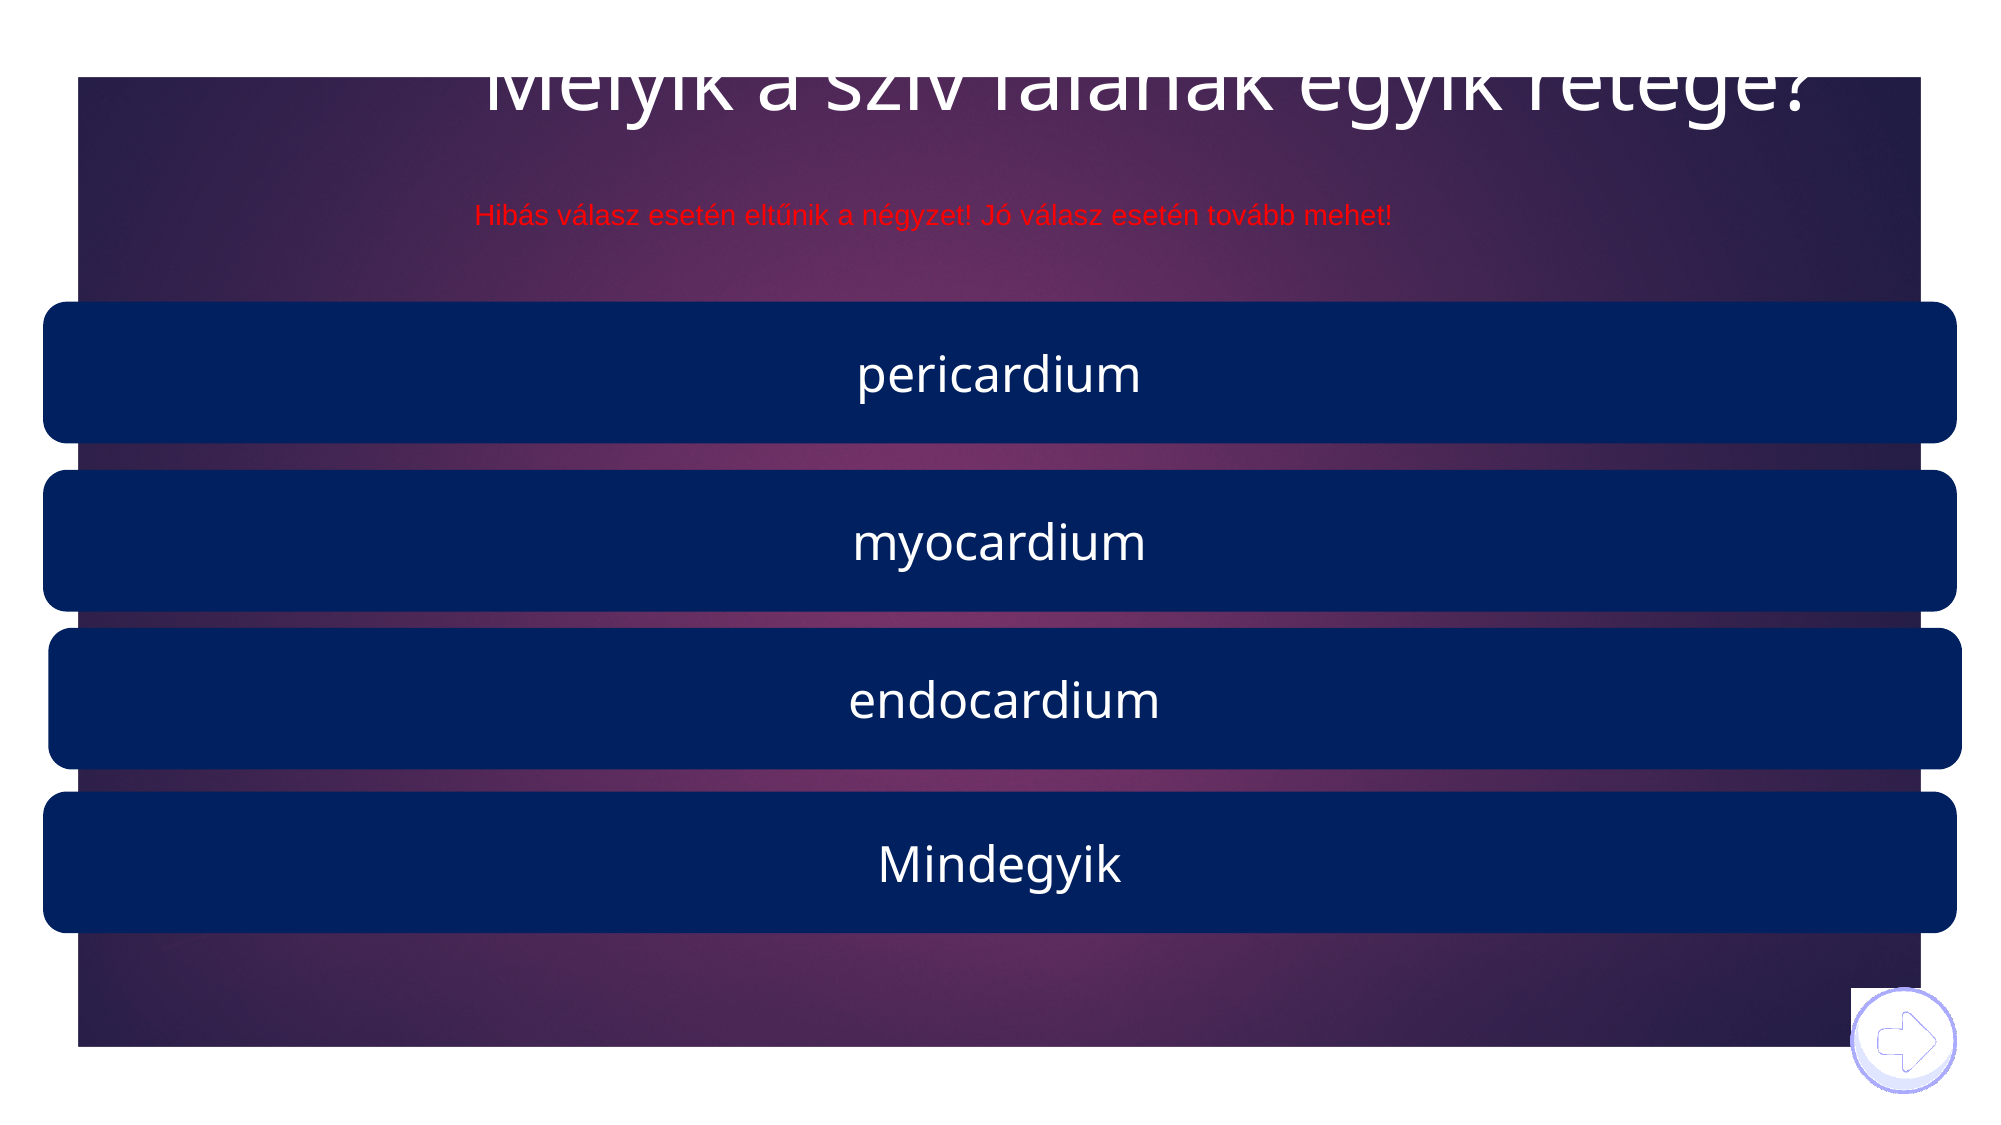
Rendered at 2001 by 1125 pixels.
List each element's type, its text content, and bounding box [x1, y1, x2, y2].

text_box Melyik a szív falának egyik rétege? [195, 0, 2000, 155]
text_box myocardium [43, 469, 1957, 612]
text_box pericardium [43, 301, 1957, 444]
text_box Mindegyik [43, 791, 1957, 934]
picture [1850, 987, 1957, 1095]
text_box endocardium [48, 627, 1962, 770]
text_box Hibás válasz esetén eltűnik a négyzet! Jó válasz esetén tovább mehet! [459, 188, 1551, 239]
